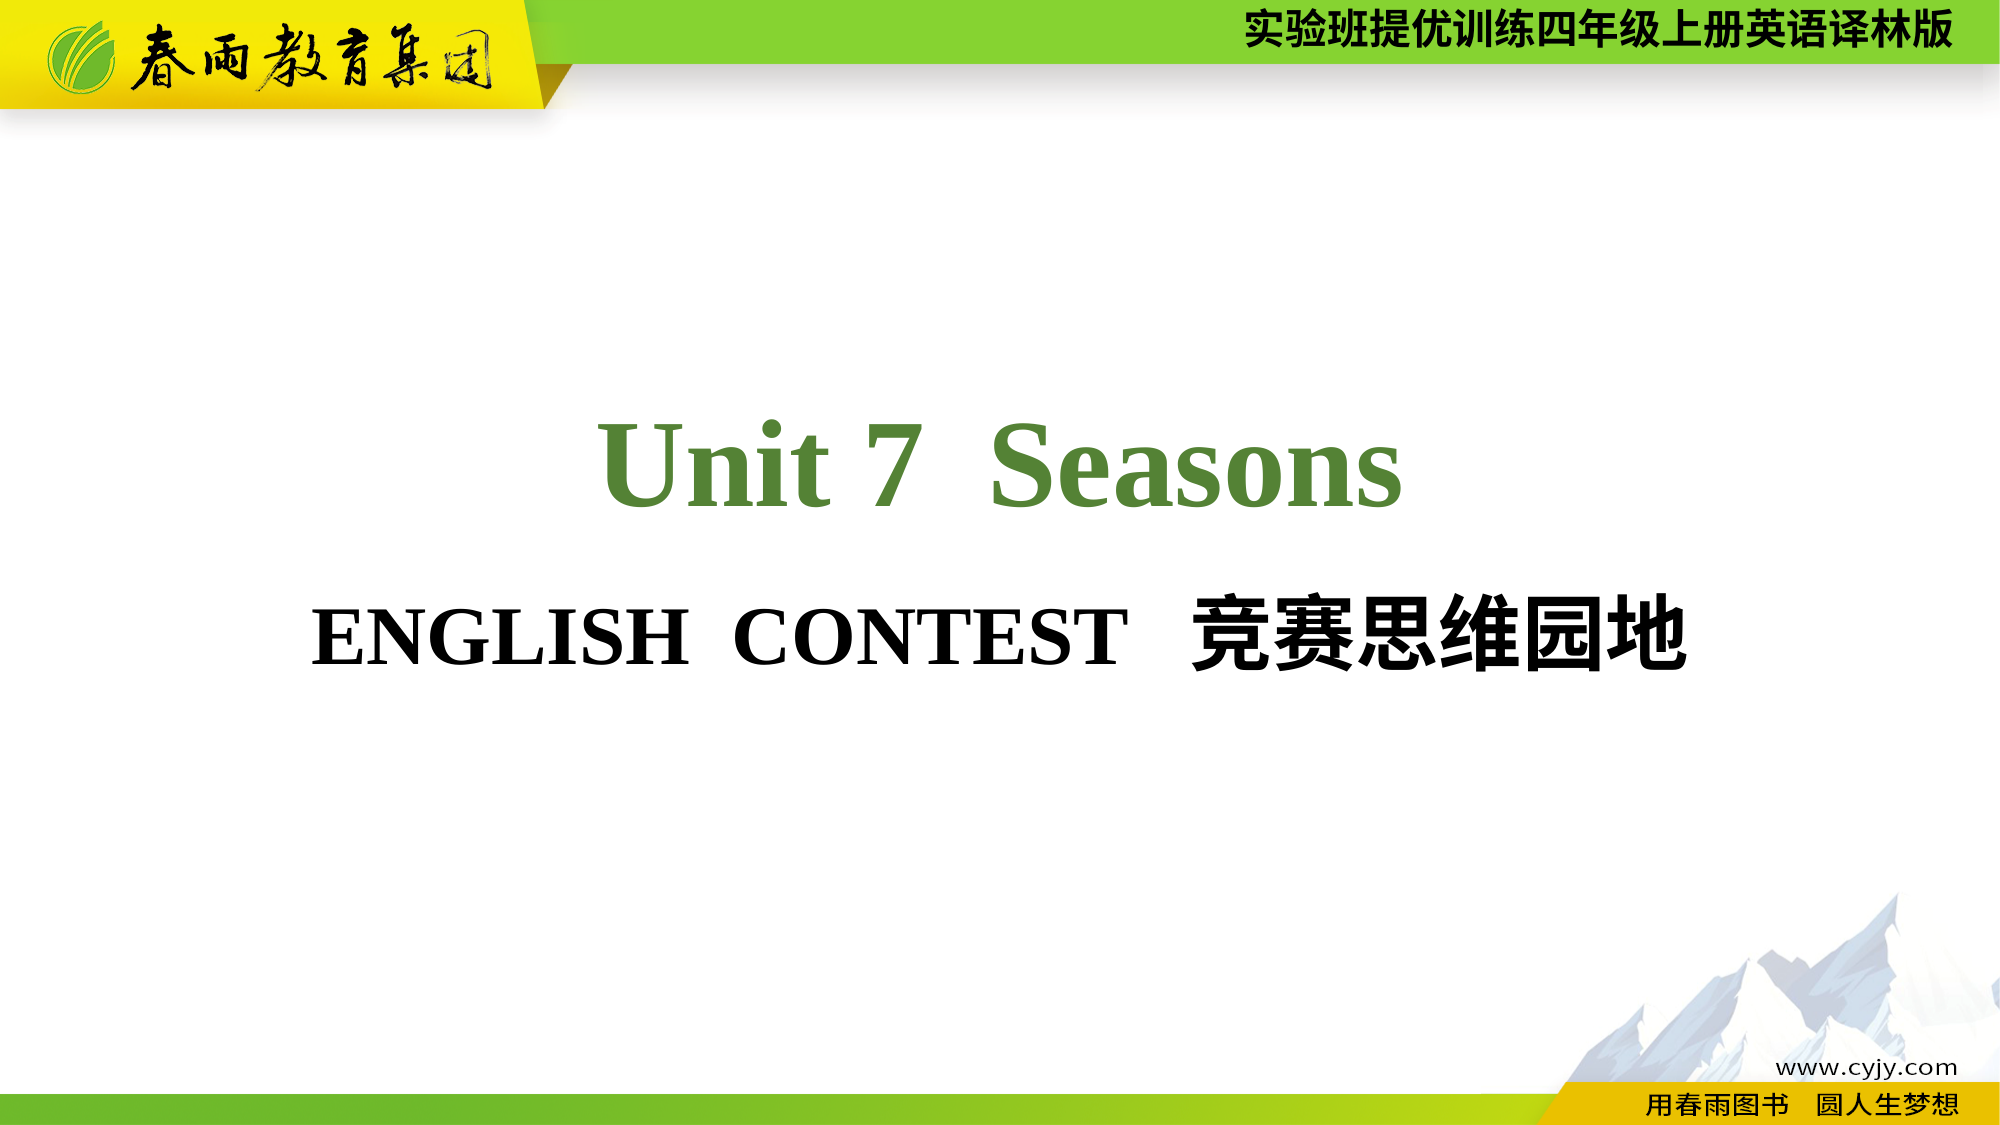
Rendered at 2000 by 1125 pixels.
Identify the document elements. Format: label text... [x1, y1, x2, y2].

picture [0, 0, 2000, 298]
picture [0, 689, 2000, 1125]
text_box Unit 7 Seasons ENGLISH CONTEST 竞赛思维园地 [0, 298, 2000, 689]
